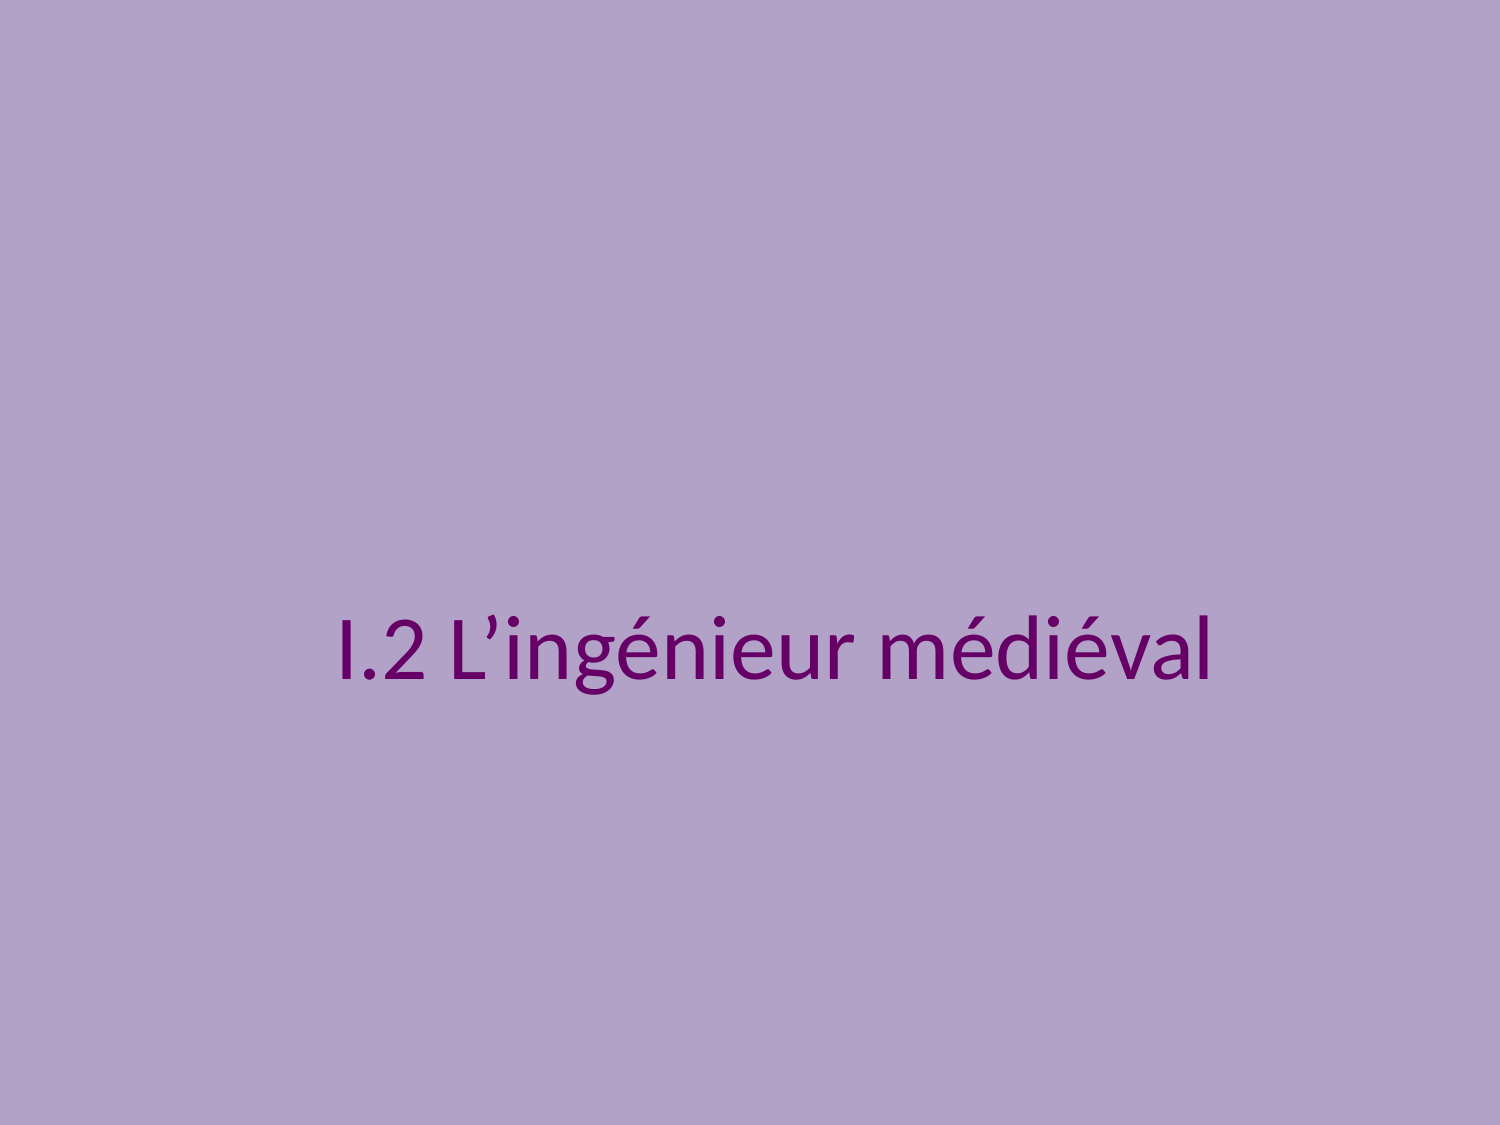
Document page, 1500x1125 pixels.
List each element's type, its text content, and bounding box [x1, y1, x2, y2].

title I.2 L’ingénieur médiéval [100, 548, 1451, 737]
